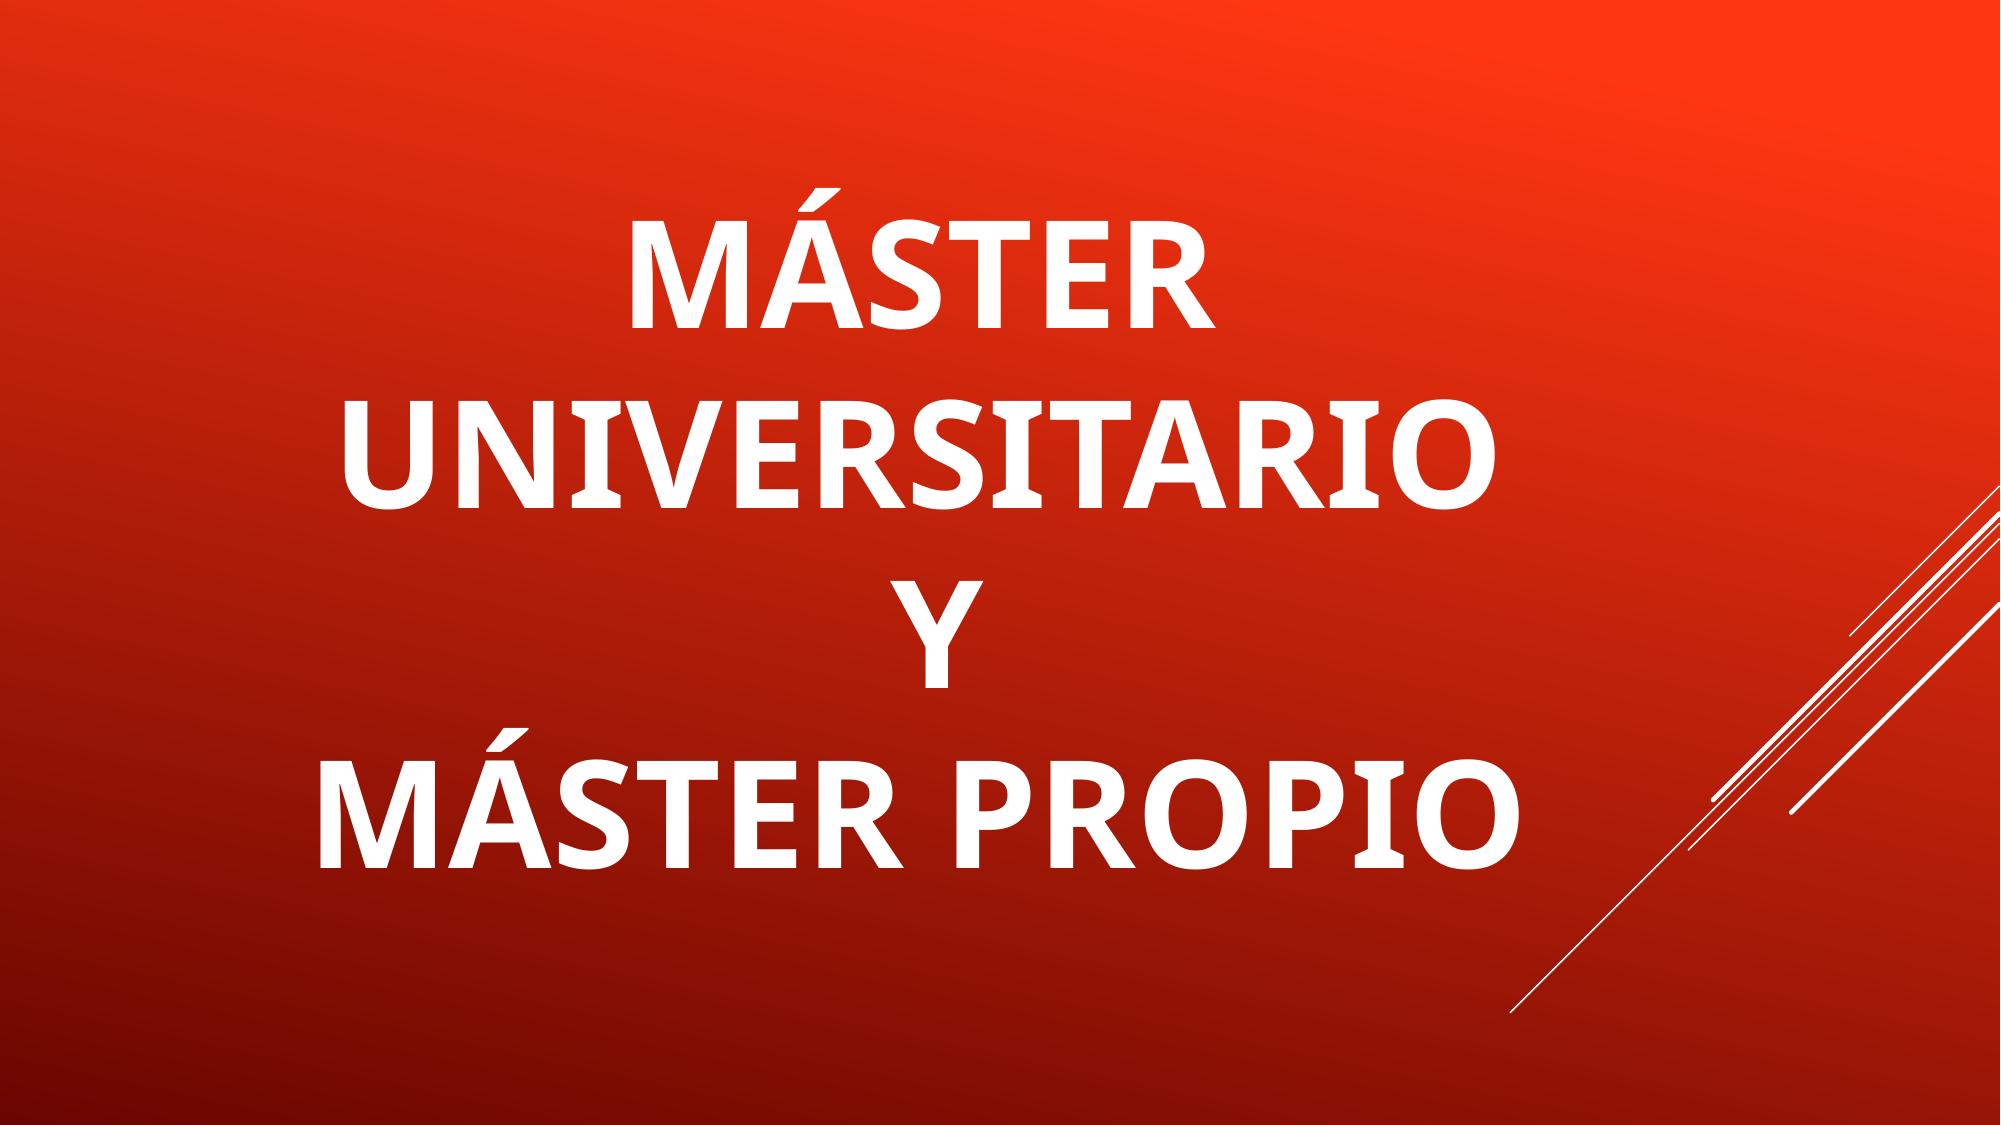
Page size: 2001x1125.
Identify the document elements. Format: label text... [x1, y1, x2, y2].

title máster universitario y máster propio [218, 414, 1618, 663]
